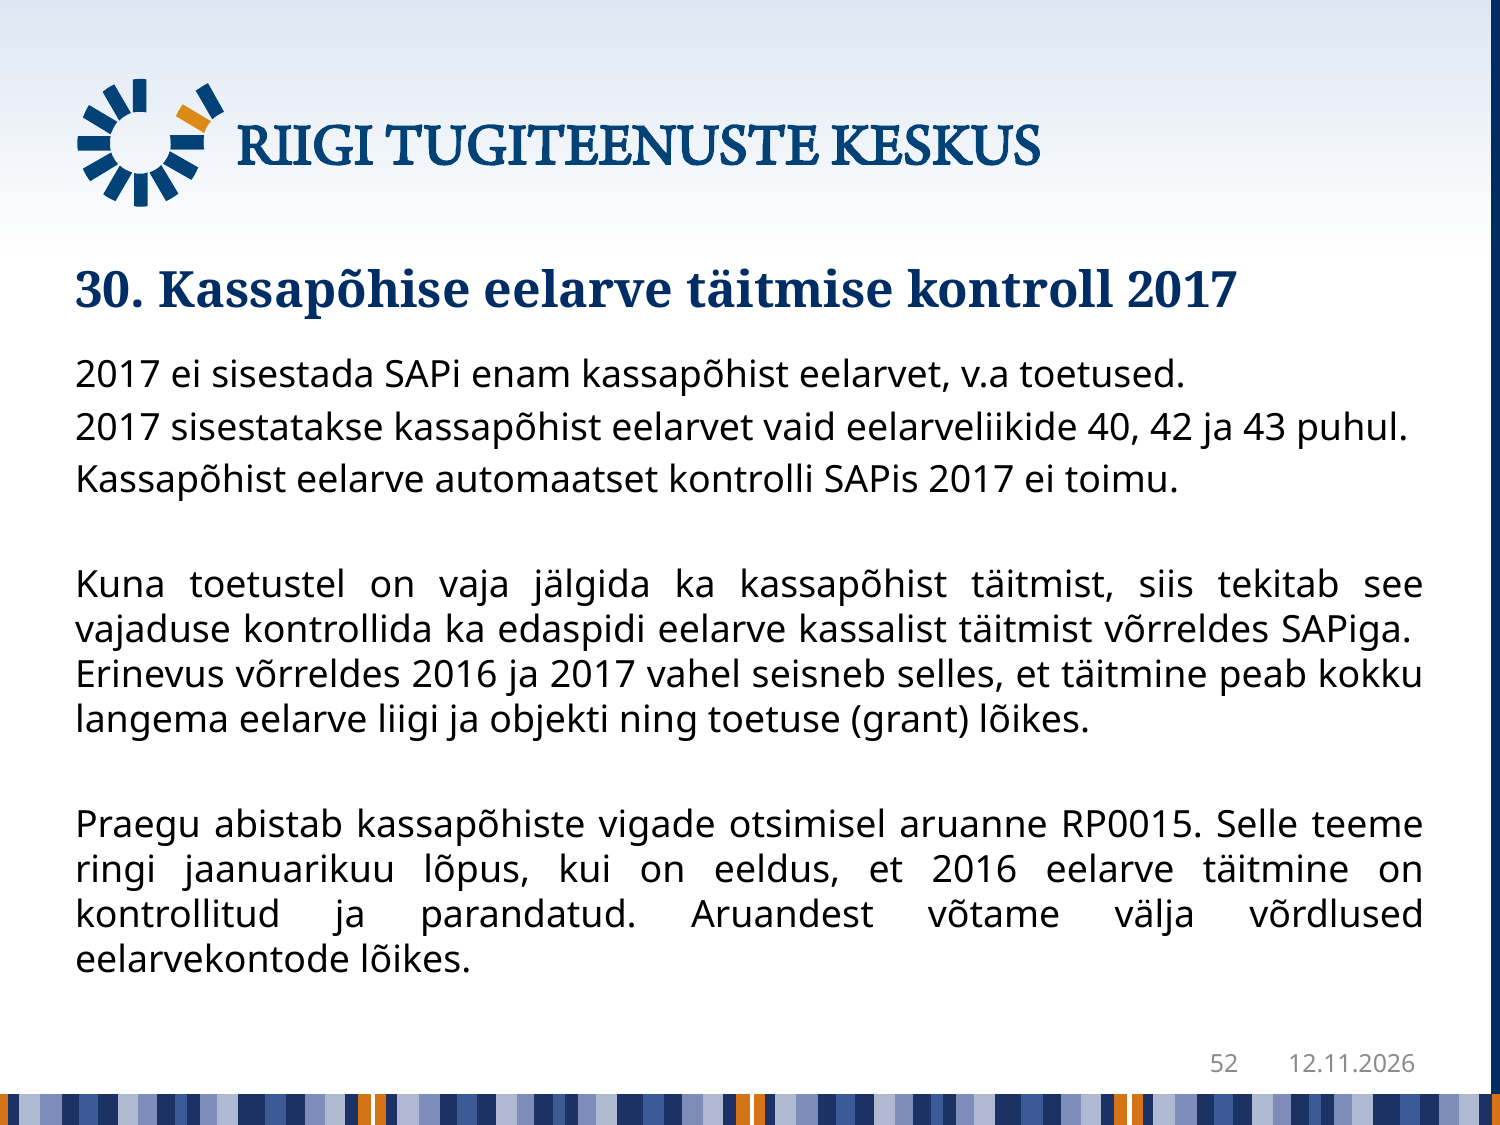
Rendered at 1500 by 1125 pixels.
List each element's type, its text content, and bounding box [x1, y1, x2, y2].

list 2017 ei sisestada SAPi enam kassapõhist eelarvet, v.a toetused. 2017 sisestatakse kassapõhist eelarvet vaid eelarveliikide 40, 42 ja 43 puhul. Kassapõhist eelarve automaatset kontrolli SAPis 2017 ei toimu. Kuna toetustel on vaja jälgida ka kassapõhist täitmist, siis tekitab see vajaduse kontrollida ka edaspidi eelarve kassalist täitmist võrreldes SAPiga. Erinevus võrreldes 2016 ja 2017 vahel seisneb selles, et täitmine peab kokku langema eelarve liigi ja objekti ning toetuse (grant) lõikes. Praegu abistab kassapõhiste vigade otsimisel aruanne RP0015. Selle teeme ringi jaanuarikuu lõpus, kui on eeldus, et 2016 eelarve täitmine on kontrollitud ja parandatud. Aruandest võtame välja võrdlused eelarvekontode lõikes. [75, 349, 1425, 1012]
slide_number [1269, 1035, 1431, 1095]
slide_number 52 [1139, 1035, 1254, 1095]
title 30. Kassapõhise eelarve täitmise kontroll 2017 [75, 257, 1425, 349]
